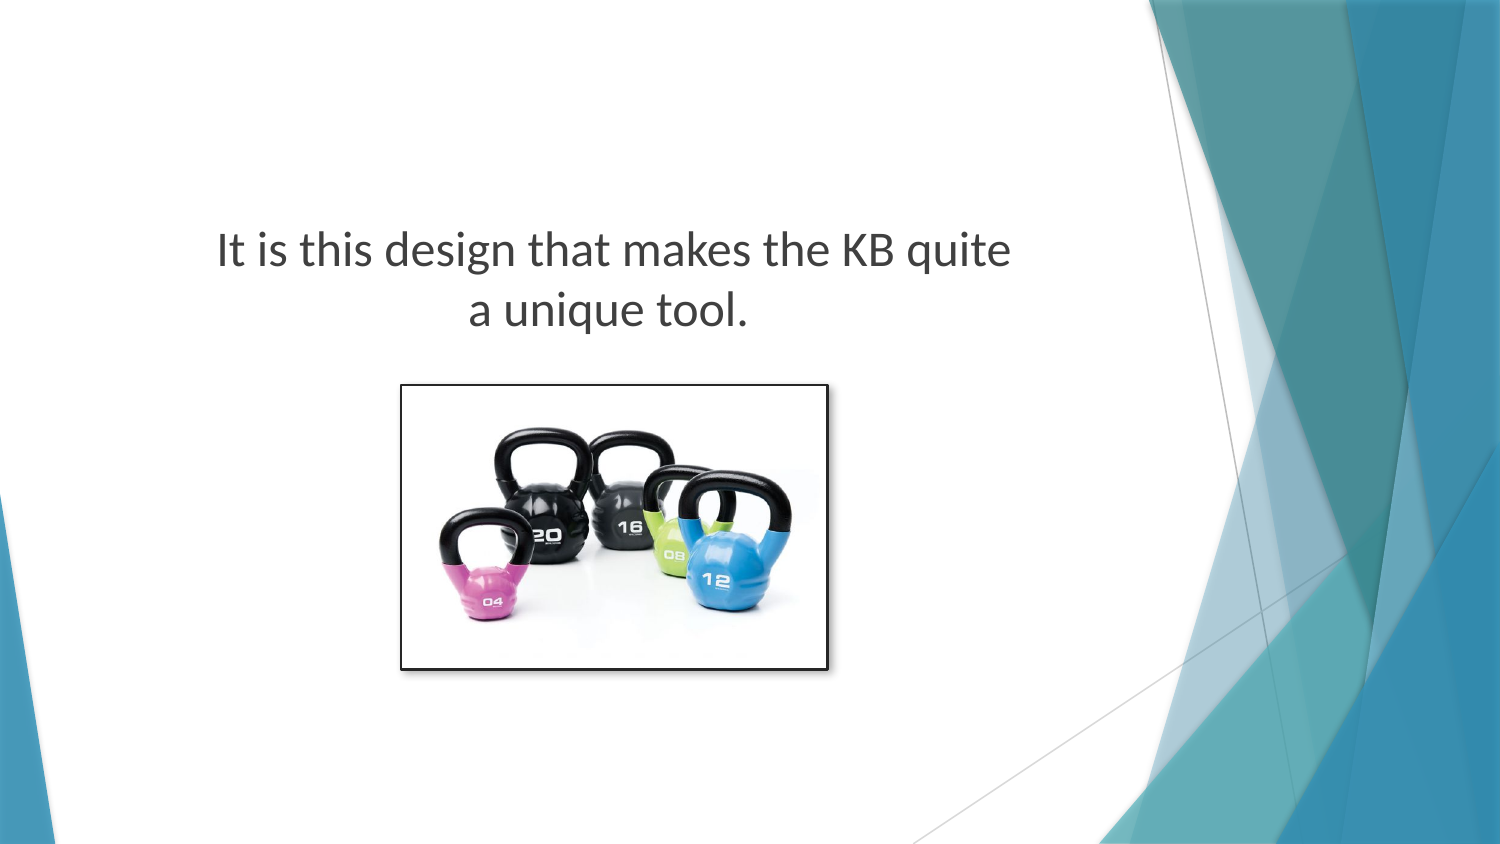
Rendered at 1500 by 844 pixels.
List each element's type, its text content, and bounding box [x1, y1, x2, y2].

picture [401, 385, 827, 669]
list It is this design that makes the KB quite a unique tool. [194, 209, 1034, 363]
